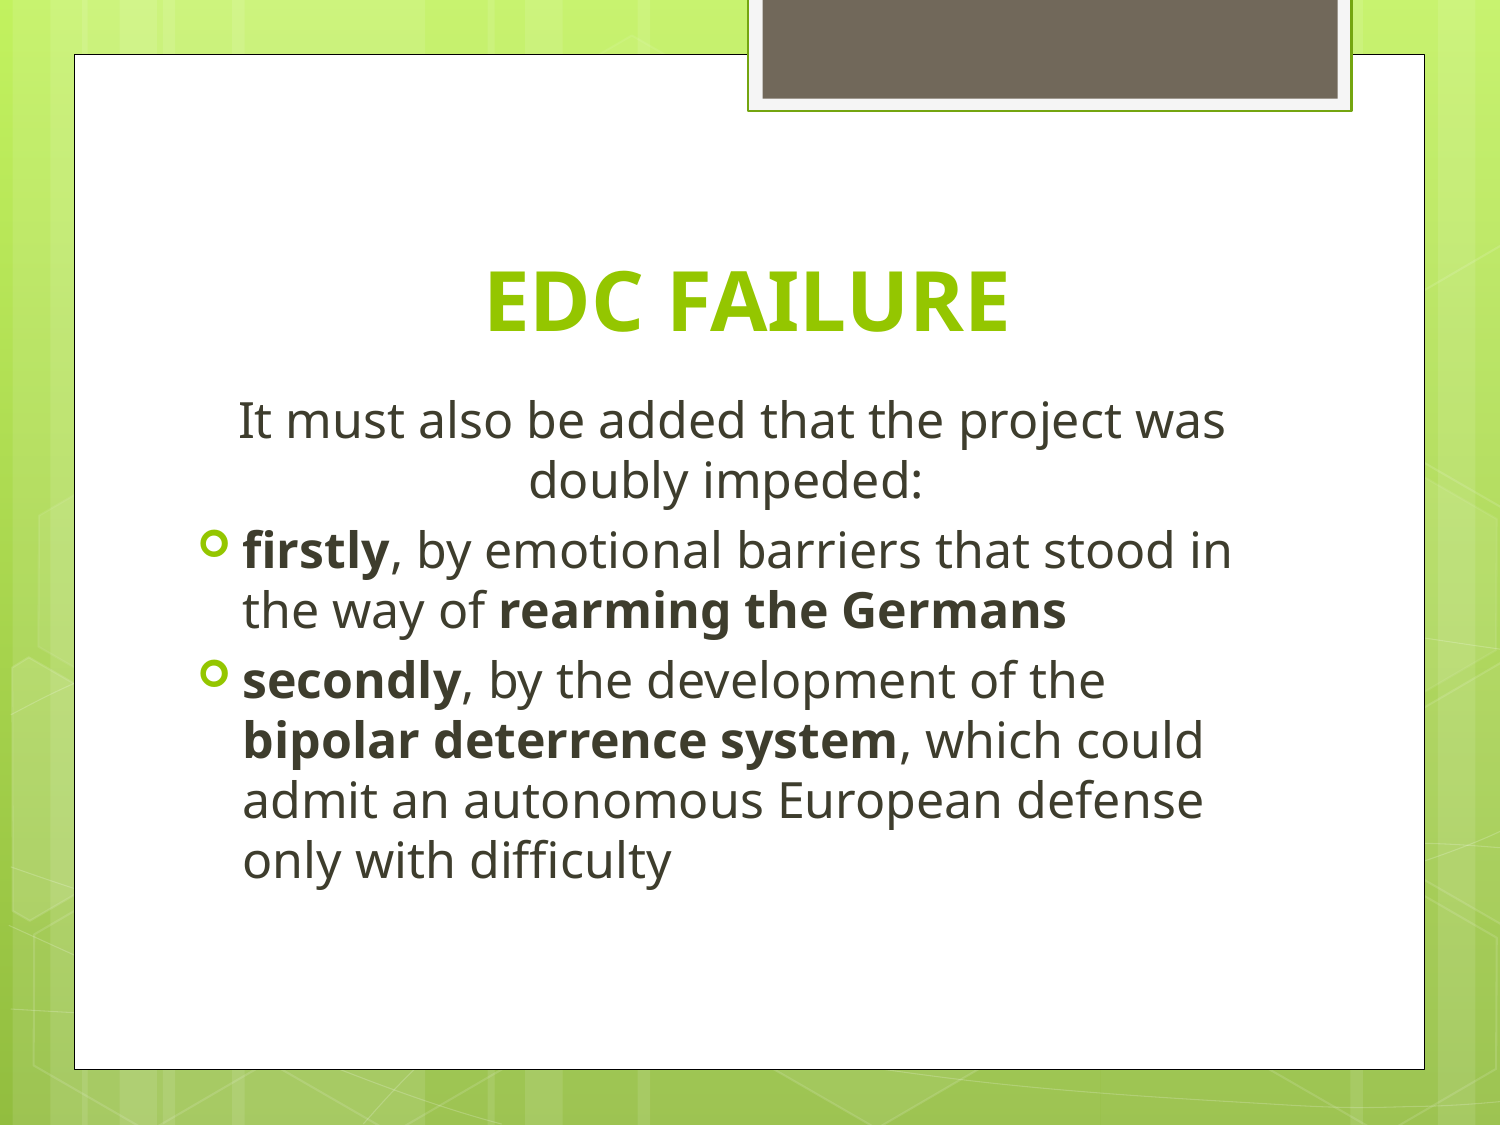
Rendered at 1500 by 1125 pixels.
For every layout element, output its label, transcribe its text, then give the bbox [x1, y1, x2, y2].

list It must also be added that the project was doubly impeded: firstly, by emotional barriers that stood in the way of rearming the Germans secondly, by the development of the bipolar deterrence system, which could admit an autonomous European defense only with difficulty [171, 381, 1283, 957]
title EDC FAILURE [171, 168, 1324, 357]
